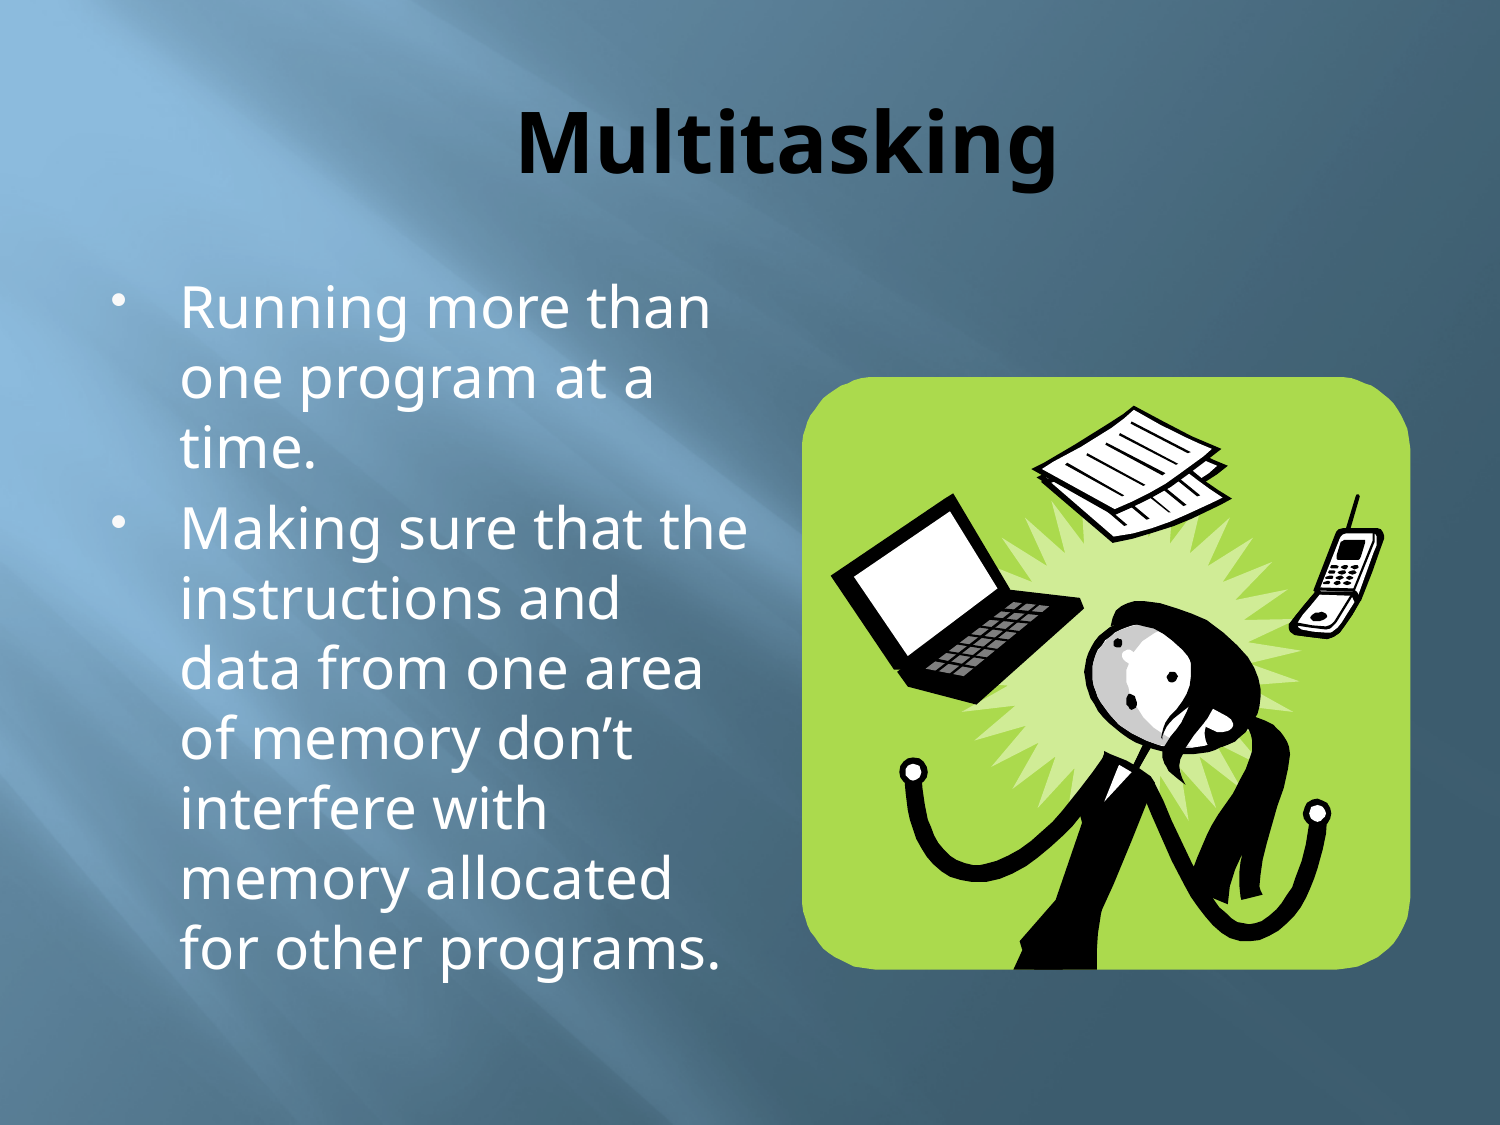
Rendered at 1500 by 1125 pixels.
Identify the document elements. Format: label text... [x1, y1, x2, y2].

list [799, 374, 1413, 972]
title Multitasking [150, 45, 1425, 234]
list Running more than one program at a time. Making sure that the instructions and data from one area of memory don’t interfere with memory allocated for other programs. [75, 262, 775, 1006]
